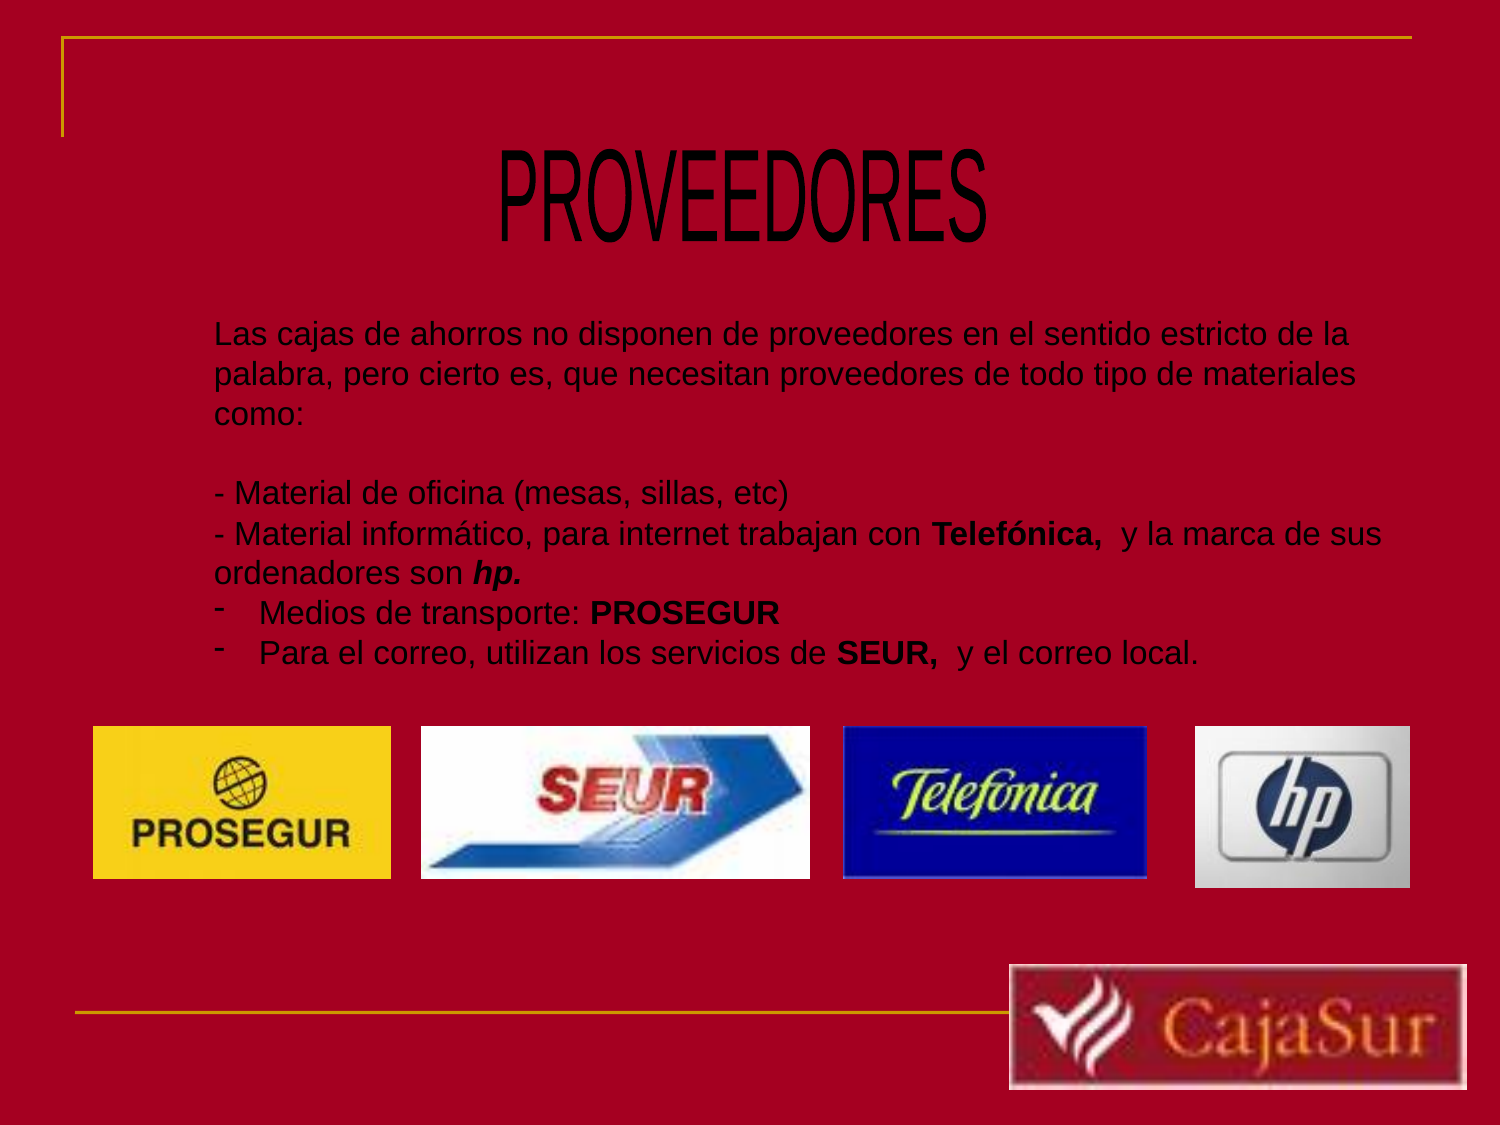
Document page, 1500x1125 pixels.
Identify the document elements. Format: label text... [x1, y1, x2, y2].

picture [843, 726, 1147, 880]
picture [93, 726, 391, 880]
text_box Las cajas de ahorros no disponen de proveedores en el sentido estricto de la palabra, pero cierto es, que necesitan proveedores de todo tipo de materiales como: - Material de oficina (mesas, sillas, etc) - Material informático, para internet trabajan con Telefónica, y la marca de sus ordenadores son hp. Medios de transporte: PROSEGUR Para el correo, utilizan los servicios de SEUR, y el correo local. [199, 304, 1407, 679]
picture [1195, 726, 1410, 888]
picture [1009, 963, 1467, 1091]
picture [421, 726, 810, 880]
